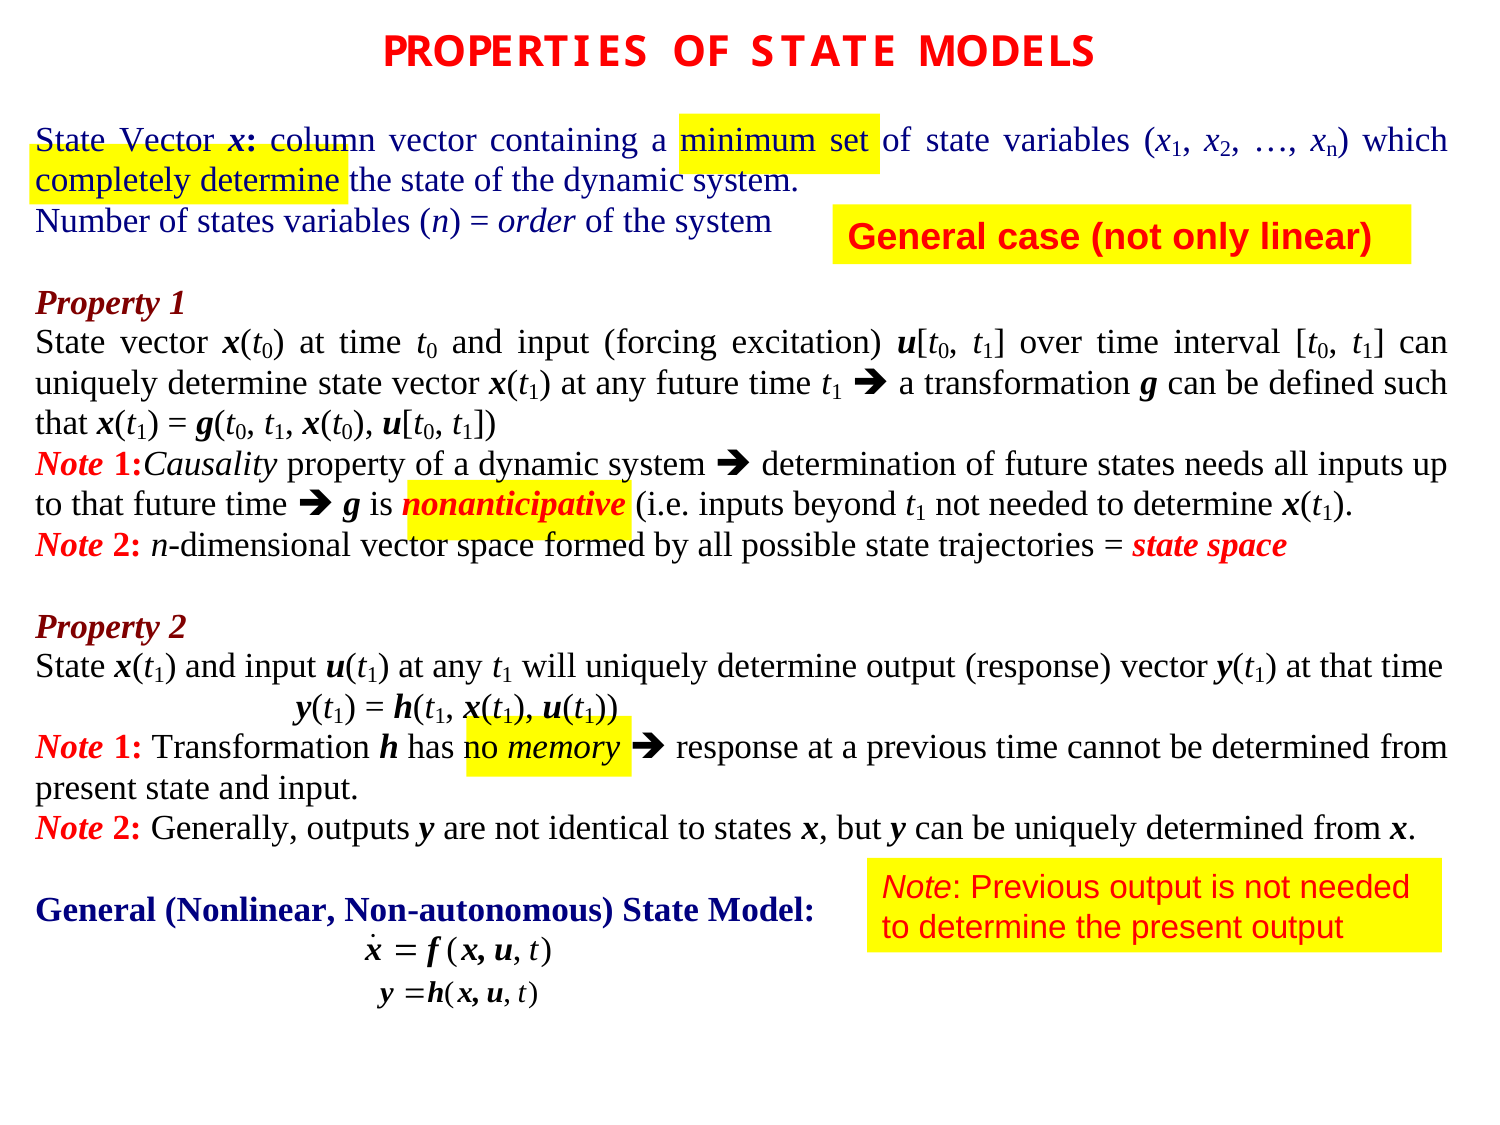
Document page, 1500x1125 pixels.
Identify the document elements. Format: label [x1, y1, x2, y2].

text_box [34, 18, 1452, 1026]
